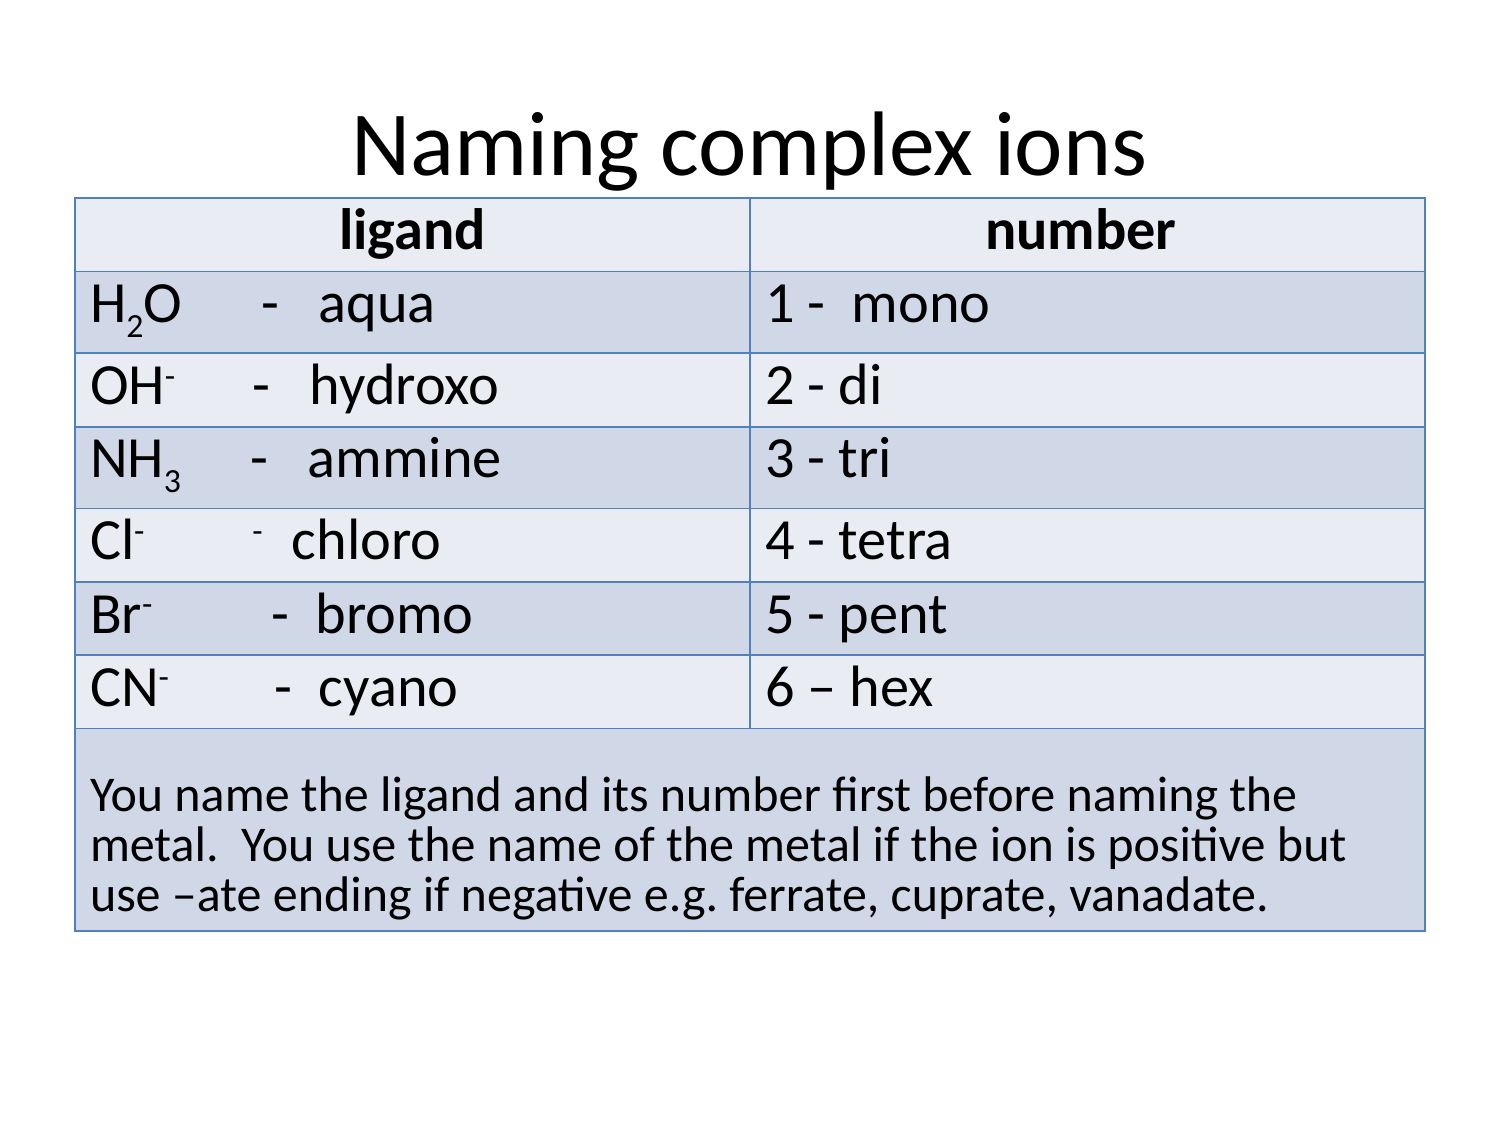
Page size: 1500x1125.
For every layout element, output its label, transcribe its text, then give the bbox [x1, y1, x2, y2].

table_cell OH- - hydroxo [76, 354, 749, 426]
table_cell NH3 - ammine [76, 428, 749, 508]
table_header ligand [76, 199, 749, 271]
table_header number [751, 199, 1424, 271]
table_cell 1 - mono [751, 272, 1424, 352]
table_cell 4 - tetra [751, 509, 1424, 581]
table_cell Cl- - chloro [76, 509, 749, 581]
table_cell Br- - bromo [76, 583, 749, 654]
table_cell 5 - pent [751, 583, 1424, 654]
table_cell 3 - tri [751, 428, 1424, 508]
table_cell H2O - aqua [76, 272, 749, 352]
title Naming complex ions [75, 45, 1425, 197]
table_cell CN- - cyano [76, 656, 749, 728]
table_cell 2 - di [751, 354, 1424, 426]
table_cell You name the ligand and its number first before naming the metal. You use the name of the metal if the ion is positive but use –ate ending if negative e.g. ferrate, cuprate, vanadate. [76, 729, 1424, 930]
table_cell 6 – hex [751, 656, 1424, 728]
